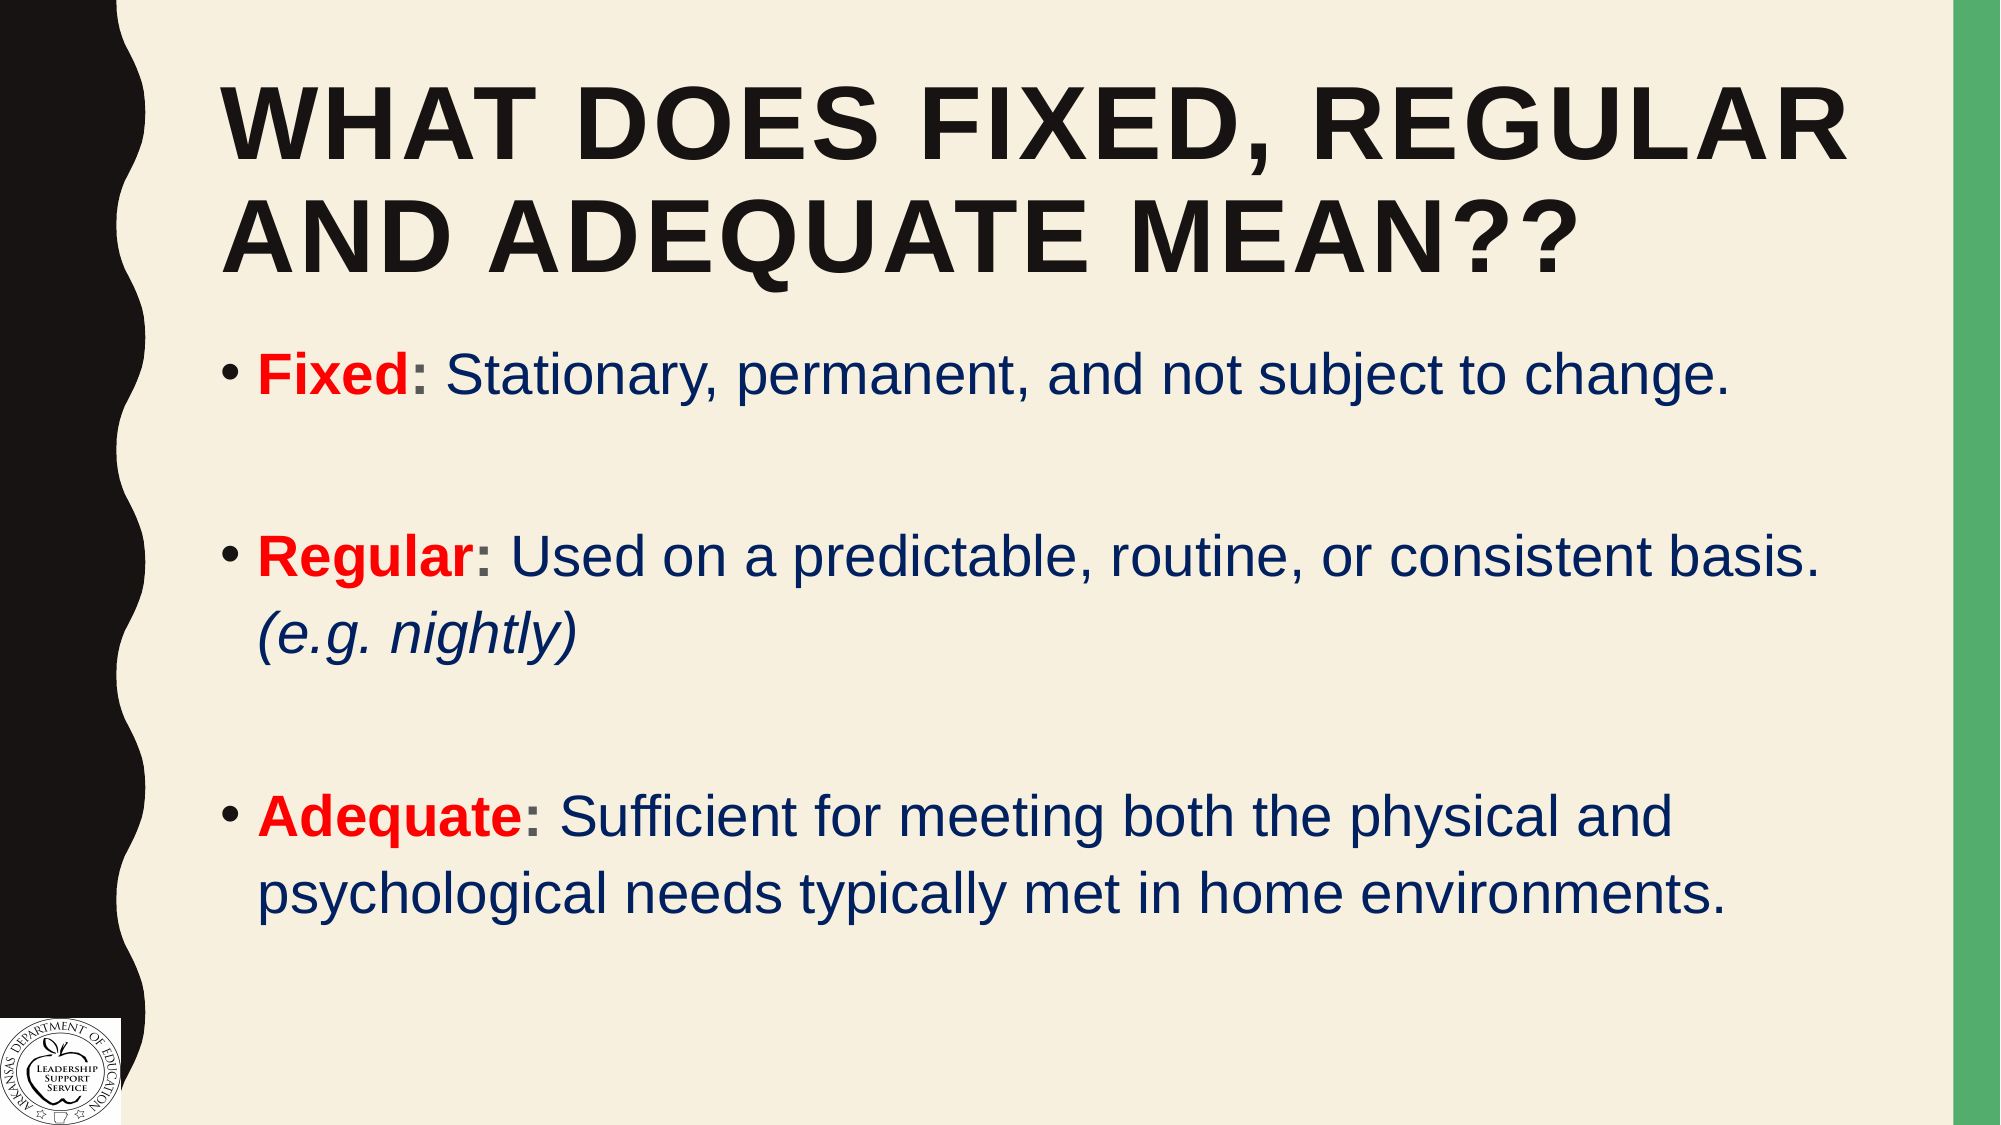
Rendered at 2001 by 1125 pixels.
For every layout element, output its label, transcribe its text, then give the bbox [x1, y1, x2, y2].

picture [0, 1018, 121, 1125]
list Fixed: Stationary, permanent, and not subject to change. Regular: Used on a predictable, routine, or consistent basis. (e.g. nightly) Adequate: Sufficient for meeting both the physical and psychological needs typically met in home environments. [205, 321, 1875, 1052]
title What does fixed, regular and adequate mean?? [205, 62, 1875, 308]
